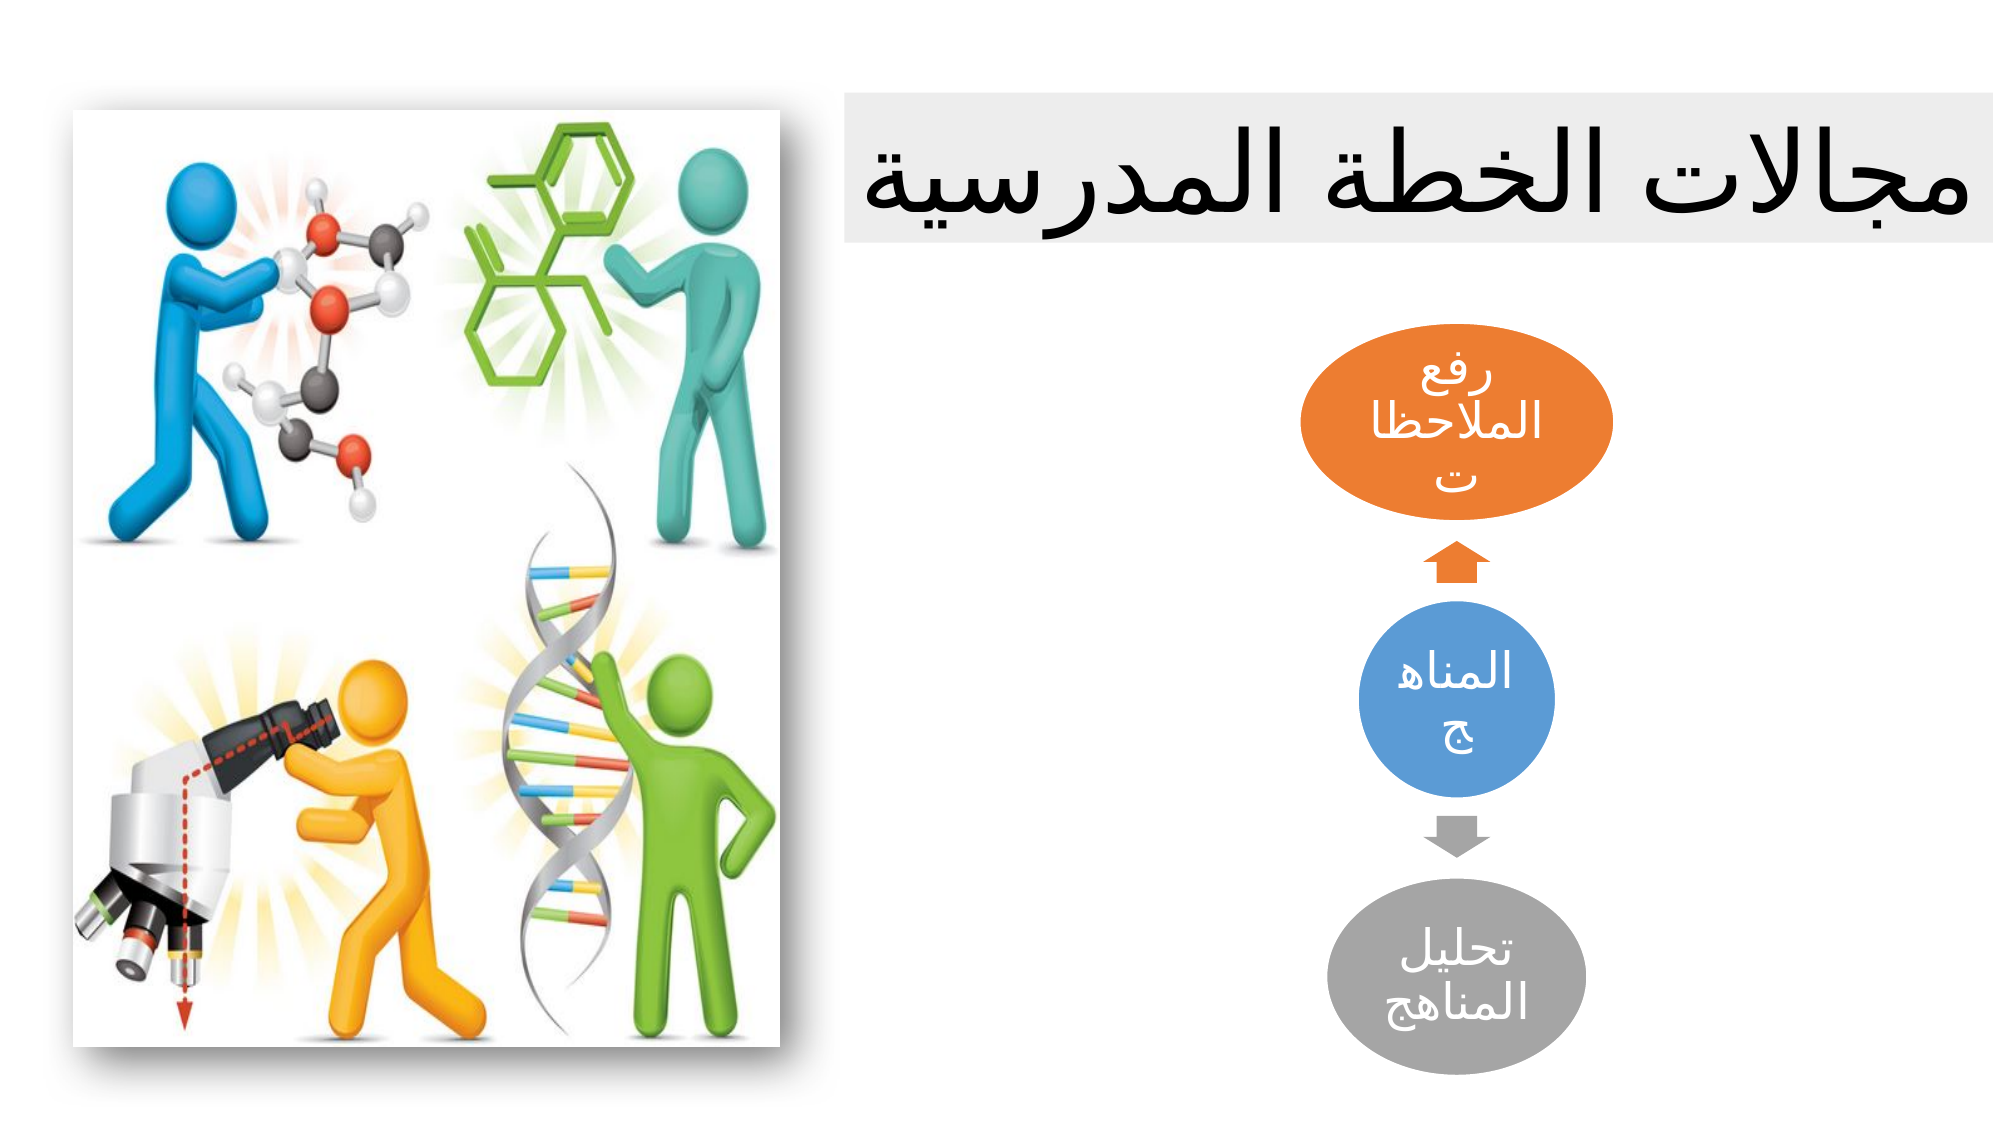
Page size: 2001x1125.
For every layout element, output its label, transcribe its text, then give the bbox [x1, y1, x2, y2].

text_box مجالات الخطة المدرسية [844, 92, 1993, 243]
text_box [734, 322, 2000, 1077]
picture [73, 110, 780, 1047]
